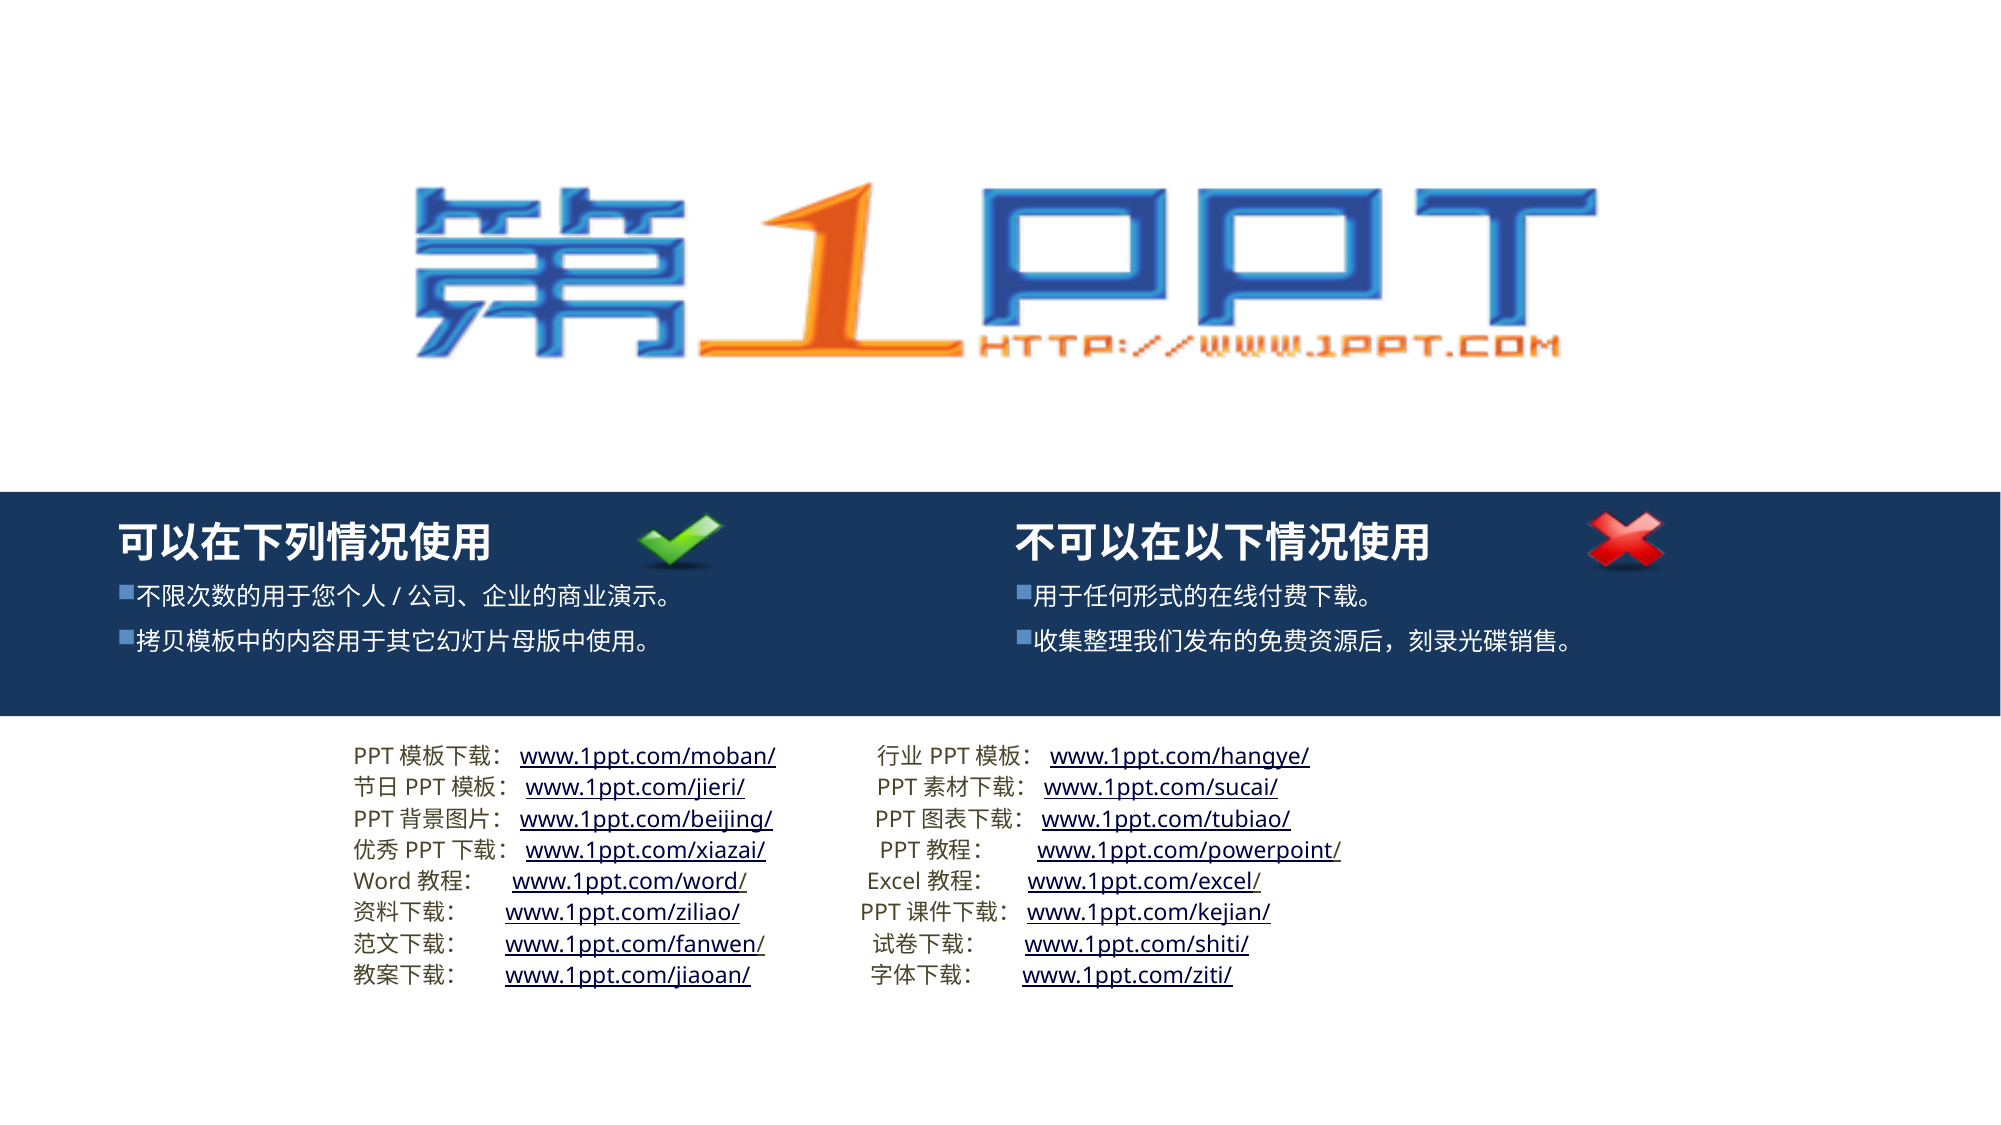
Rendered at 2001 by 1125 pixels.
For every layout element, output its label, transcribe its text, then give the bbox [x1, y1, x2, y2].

picture [1582, 507, 1670, 573]
picture [179, 51, 1867, 492]
picture [637, 507, 725, 573]
text_box 可以在下列情况使用 不限次数的用于您个人/公司、企业的商业演示。 拷贝模板中的内容用于其它幻灯片母版中使用。 [102, 508, 1001, 774]
text_box [0, 491, 2001, 717]
text_box 不可以在以下情况使用 用于任何形式的在线付费下载。 收集整理我们发布的免费资源后，刻录光碟销售。 [1000, 508, 1899, 762]
text_box PPT模板下载：www.1ppt.com/moban/ 行业PPT模板：www.1ppt.com/hangye/ 节日PPT模板：www.1ppt.com/jieri/ PPT素材下载：www.1ppt.com/sucai/ PPT背景图片：www.1ppt.com/beijing/ PPT图表下载：www.1ppt.com/tubiao/ 优秀PPT下载：www.1ppt.com/xiazai/ PPT教程： www.1ppt.com/powerpoint/ Word教程： www.1ppt.com/word/ Excel教程： www.1ppt.com/excel/ 资料下载： www.1ppt.com/ziliao/ PPT课件下载：www.1ppt.com/kejian/ 范文下载： www.1ppt.com/fanwen/ 试卷下载： www.1ppt.com/shiti/ 教案下载： www.1ppt.com/jiaoan/ 字体下载： www.1ppt.com/ziti/ [336, 762, 1753, 1008]
